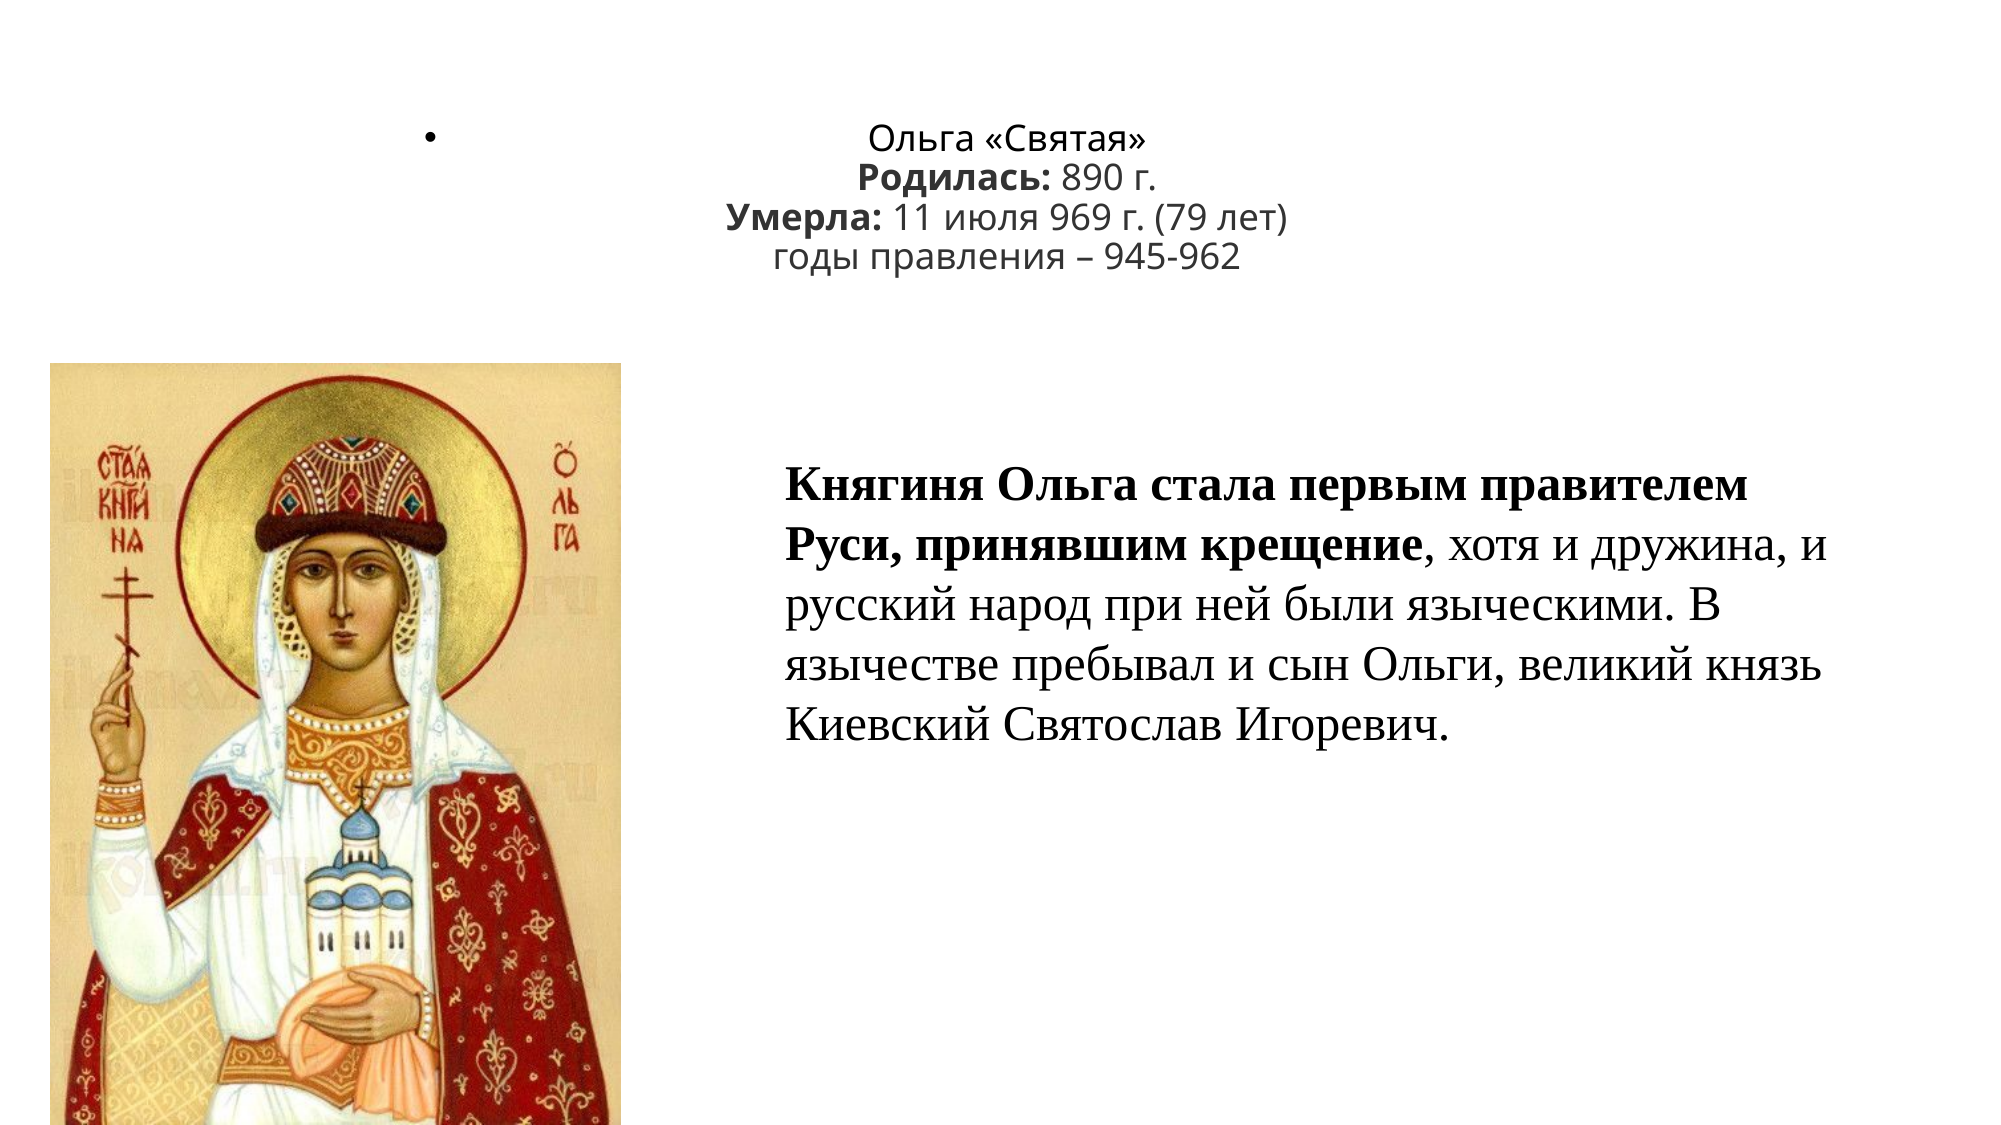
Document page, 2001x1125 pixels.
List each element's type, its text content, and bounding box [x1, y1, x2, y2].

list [50, 363, 621, 1125]
title Ольга «Святая» Родилась: 890 г. Умерла: 11 июля 969 г. (79 лет) годы правления – 945-962 [137, 111, 1863, 330]
text_box Княгиня Ольга стала первым правителем Руси, принявшим крещение, хотя и дружина, и русский народ при ней были языческими. В язычестве пребывал и сын Ольги, великий князь Киевский Святослав Игоревич. [770, 443, 1863, 758]
